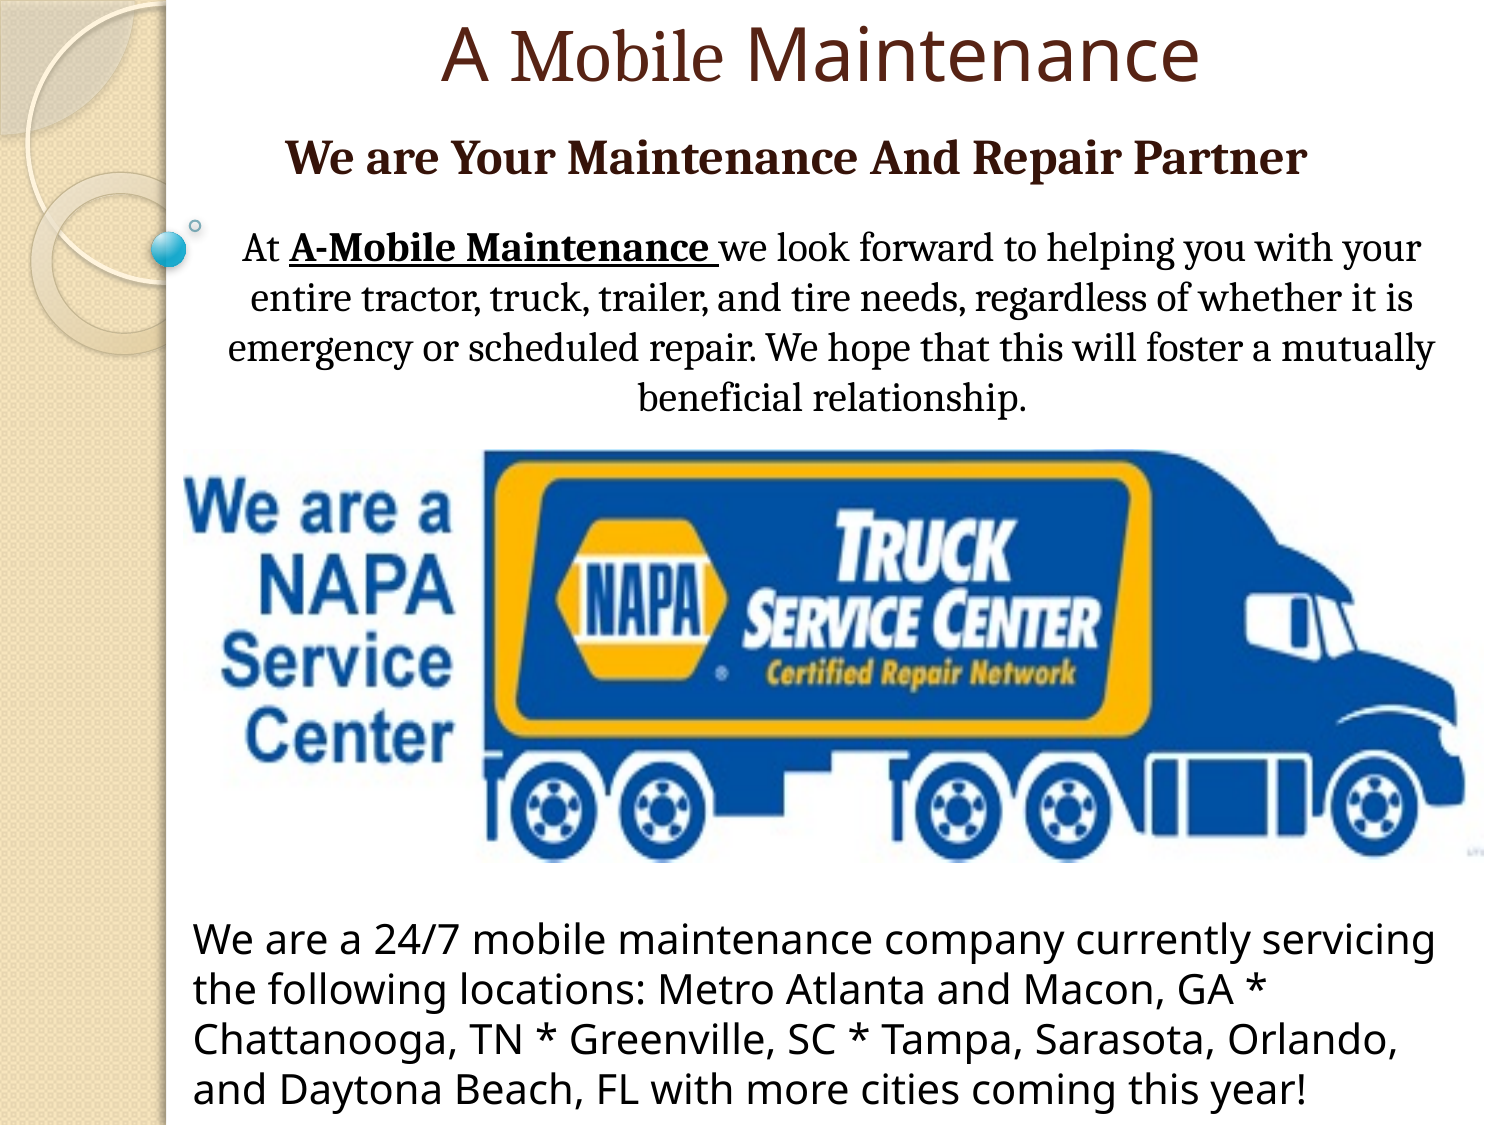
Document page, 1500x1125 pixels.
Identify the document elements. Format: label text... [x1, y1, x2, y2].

text_box At A-Mobile Maintenance we look forward to helping you with your entire tractor, truck, trailer, and tire needs, regardless of whether it is emergency or scheduled repair. We hope that this will foster a mutually beneficial relationship. [184, 212, 1480, 428]
subtitle We are Your Maintenance And Repair Partner [200, 125, 1415, 212]
text_box We are a 24/7 mobile maintenance company currently servicing the following locations: Metro Atlanta and Macon, GA * Chattanooga, TN * Greenville, SC * Tampa, Sarasota, Orlando, and Daytona Beach, FL with more cities coming this year! [177, 905, 1487, 1121]
title A Mobile Maintenance [212, 12, 1428, 104]
picture [183, 449, 1484, 863]
